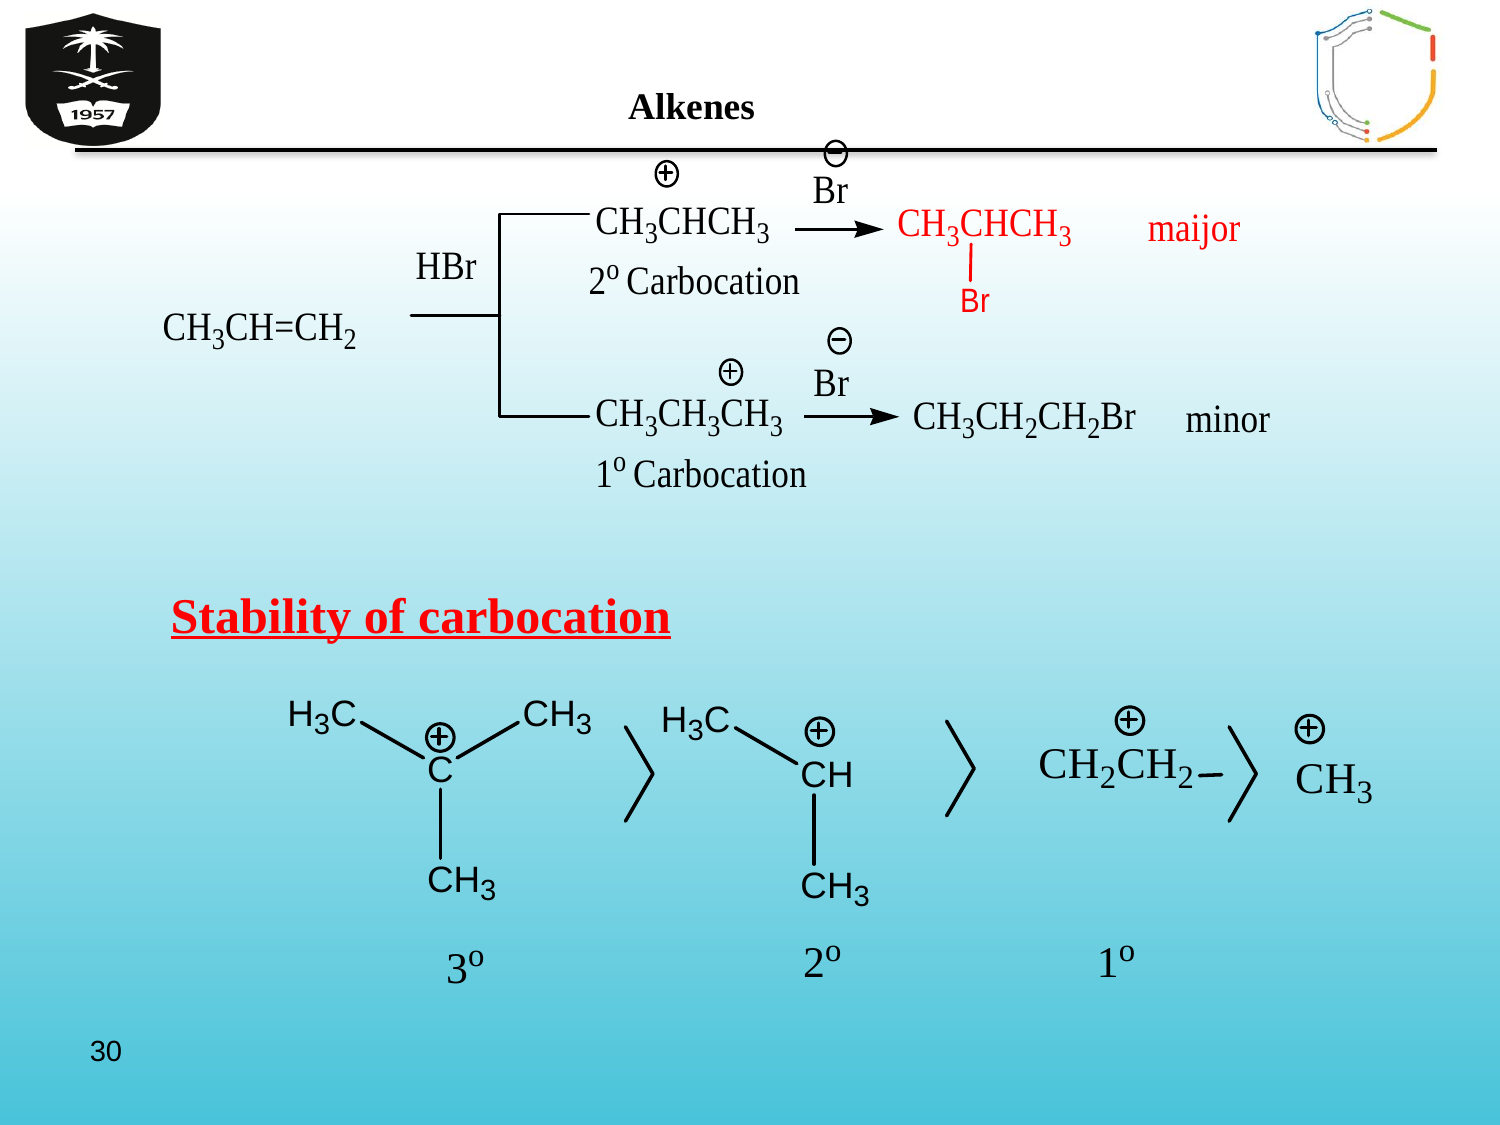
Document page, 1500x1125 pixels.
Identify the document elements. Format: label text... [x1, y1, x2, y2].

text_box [162, 135, 1271, 498]
text_box 30 [75, 1024, 425, 1103]
text_box Alkenes [613, 74, 771, 134]
picture [1287, 0, 1463, 165]
text_box Stability of carbocation [155, 575, 687, 651]
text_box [287, 697, 1374, 994]
picture [24, 12, 163, 151]
